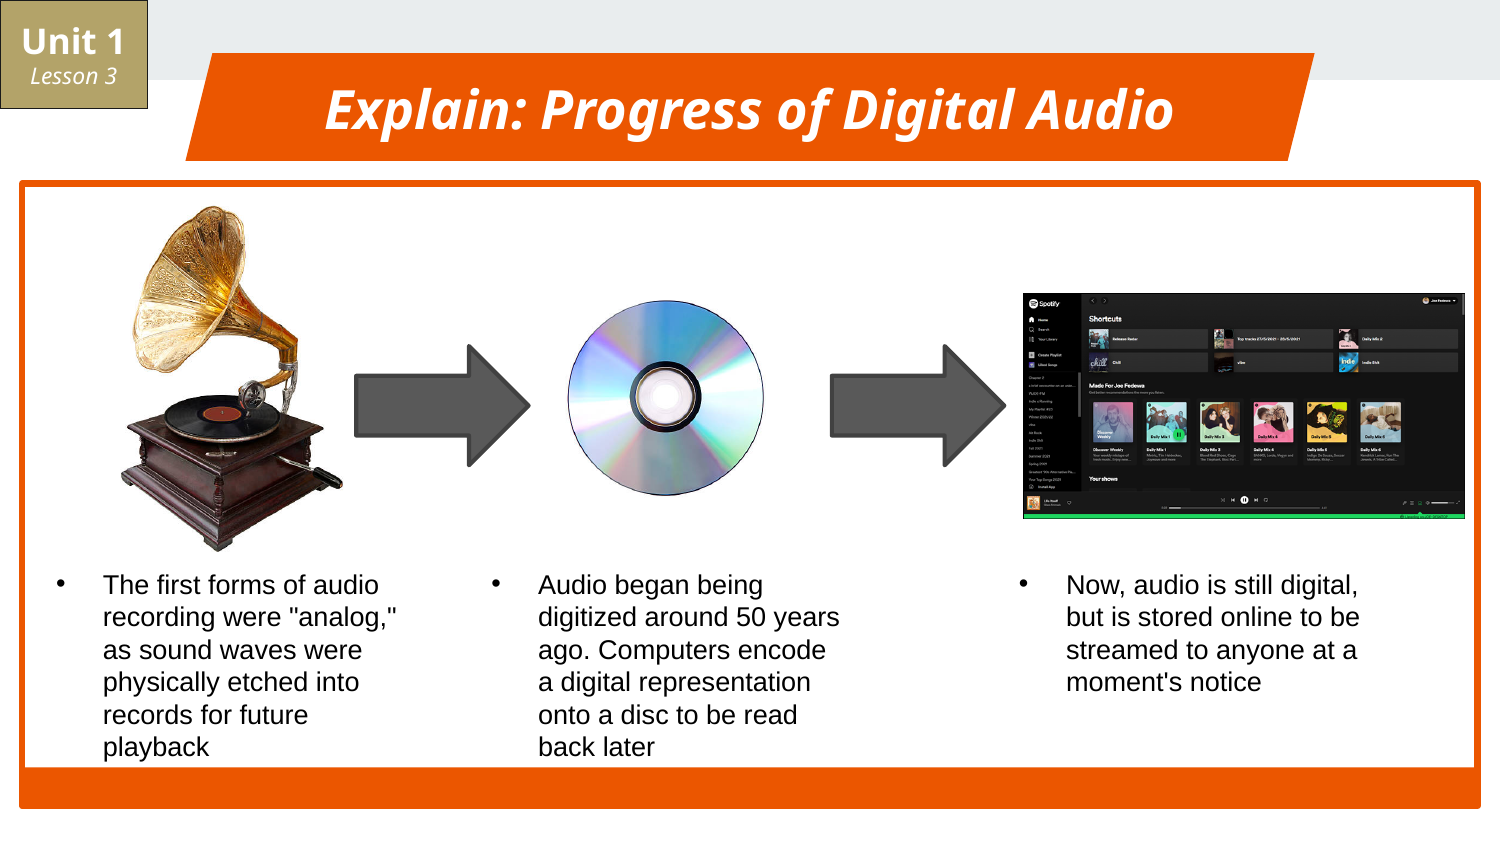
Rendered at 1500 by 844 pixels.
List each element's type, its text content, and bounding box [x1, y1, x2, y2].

title Explain: Progress of Digital Audio [221, 60, 1279, 155]
picture [25, 186, 1475, 804]
text_box Unit 1 Lesson 3 [0, 0, 148, 109]
text_box [185, 53, 1315, 161]
